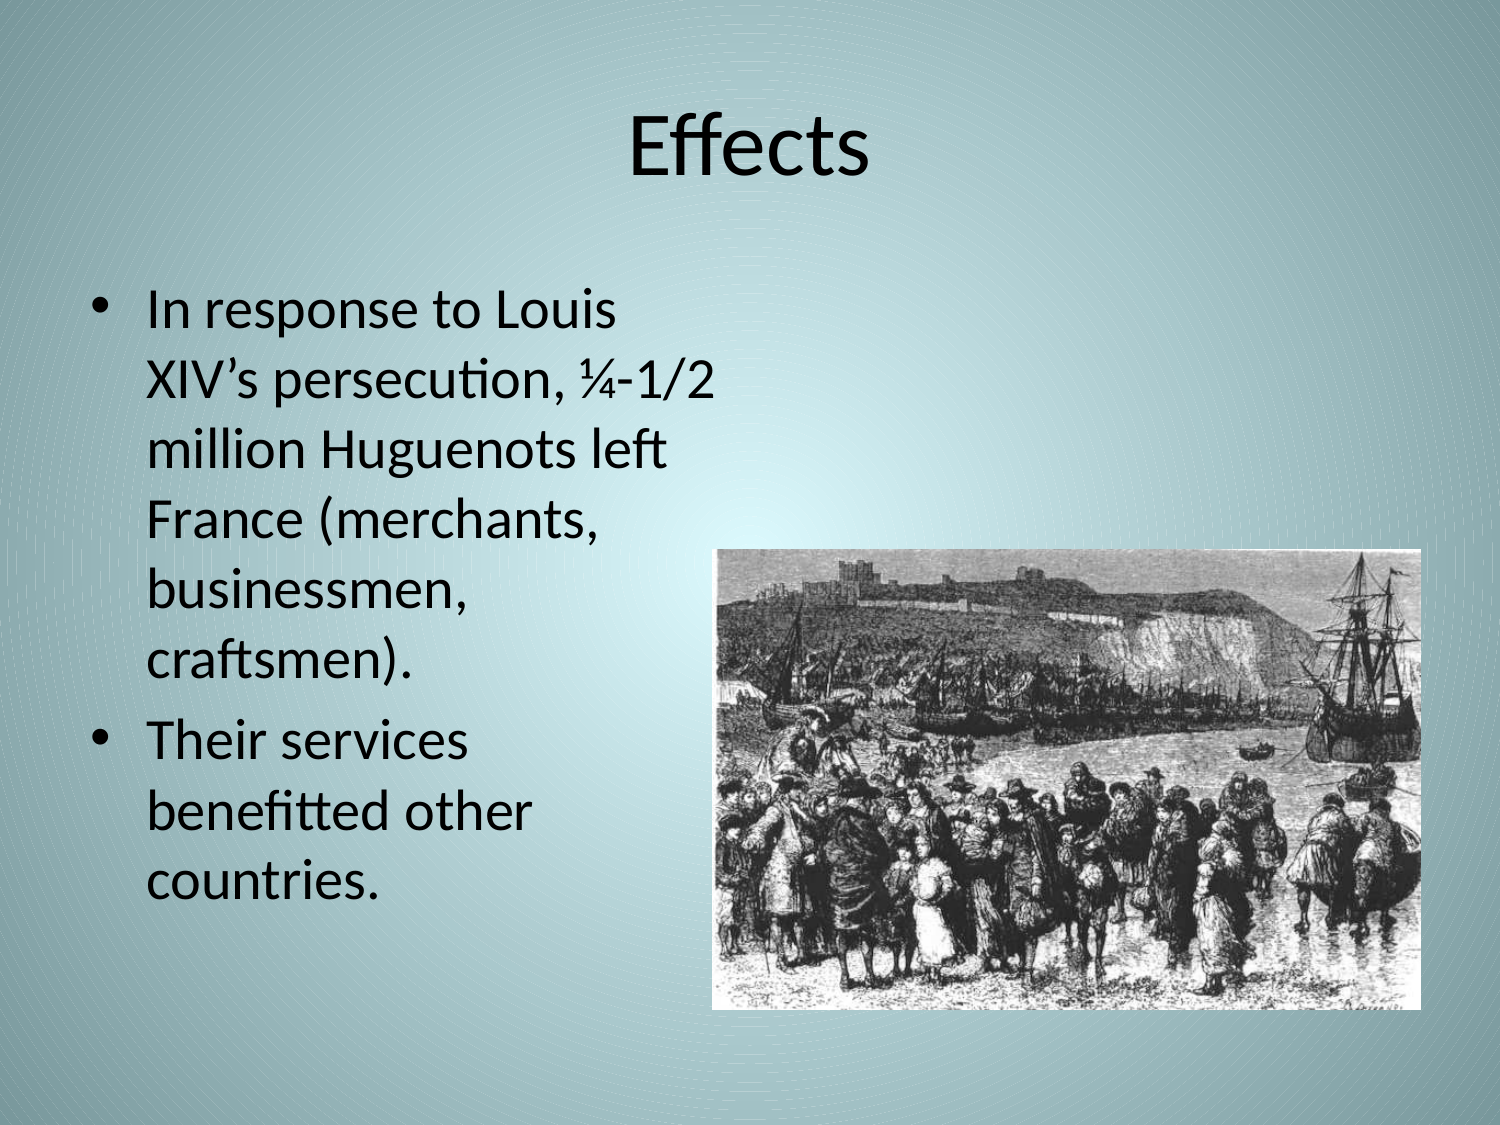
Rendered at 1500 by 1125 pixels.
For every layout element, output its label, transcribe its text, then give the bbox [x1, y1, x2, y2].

title Effects [75, 45, 1425, 233]
list In response to Louis XIV’s persecution, ¼-1/2 million Huguenots left France (merchants, businessmen, craftsmen). Their services benefitted other countries. [75, 262, 738, 1005]
picture [712, 549, 1421, 1010]
